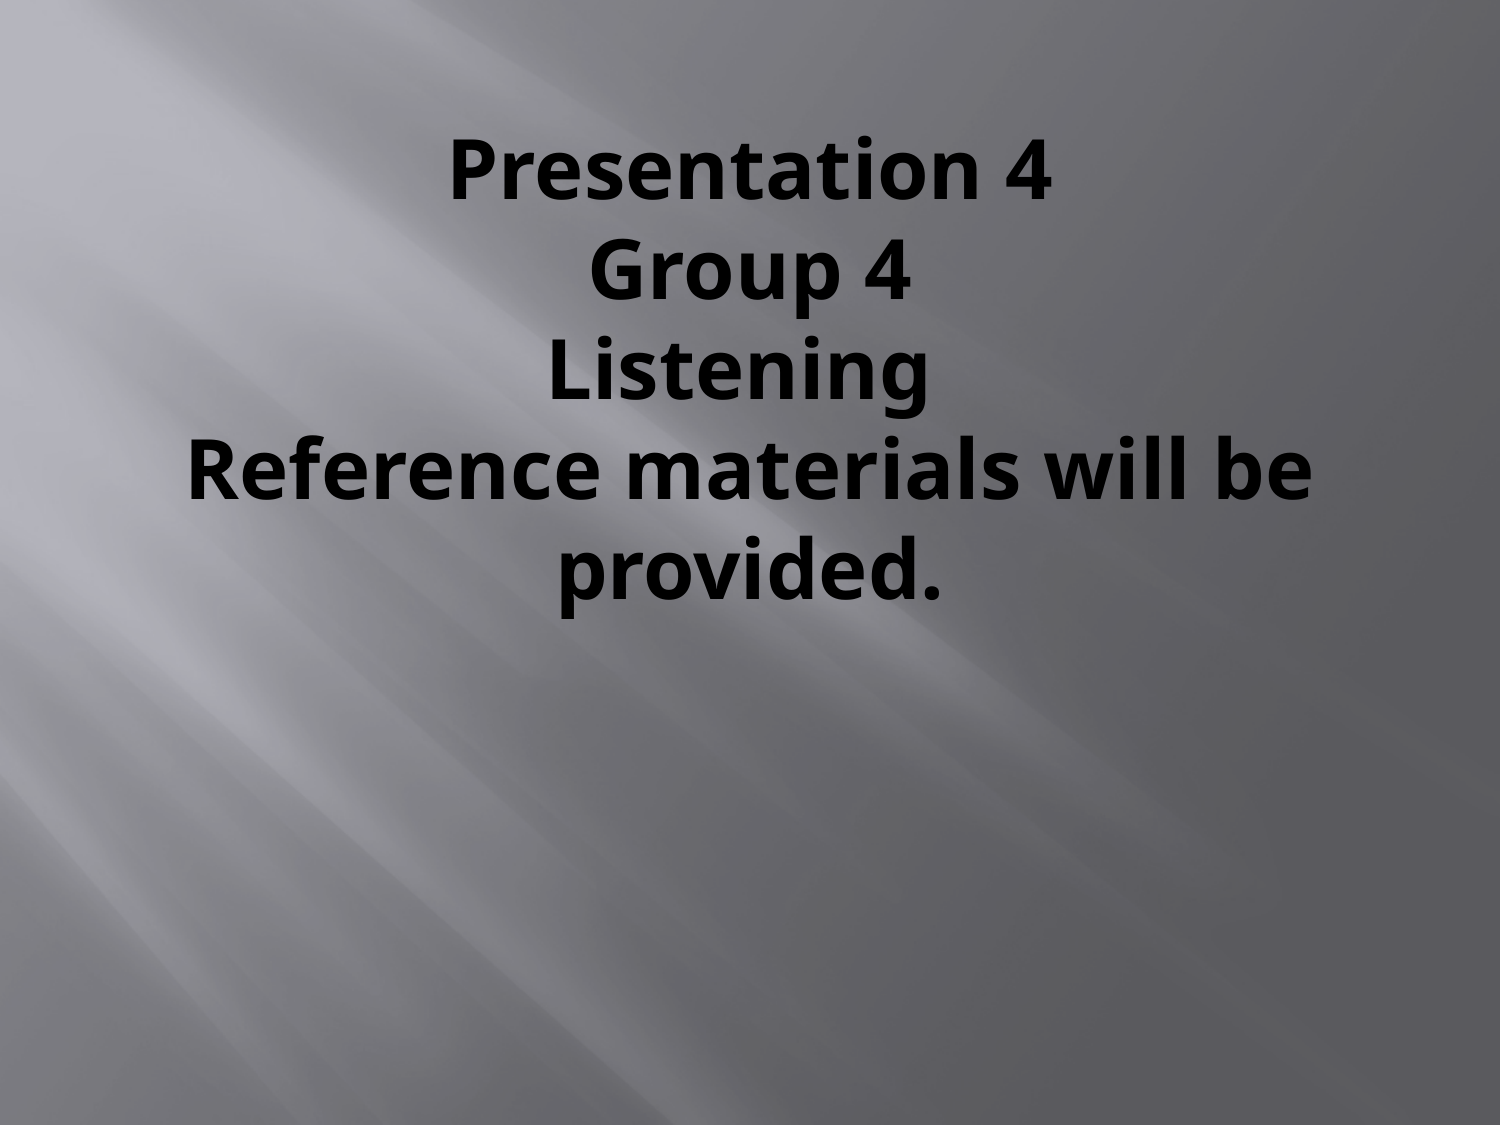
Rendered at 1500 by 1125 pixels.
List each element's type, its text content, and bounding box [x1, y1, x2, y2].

title Presentation 4 Group 4 Listening Reference materials will be provided. [75, 237, 1425, 425]
